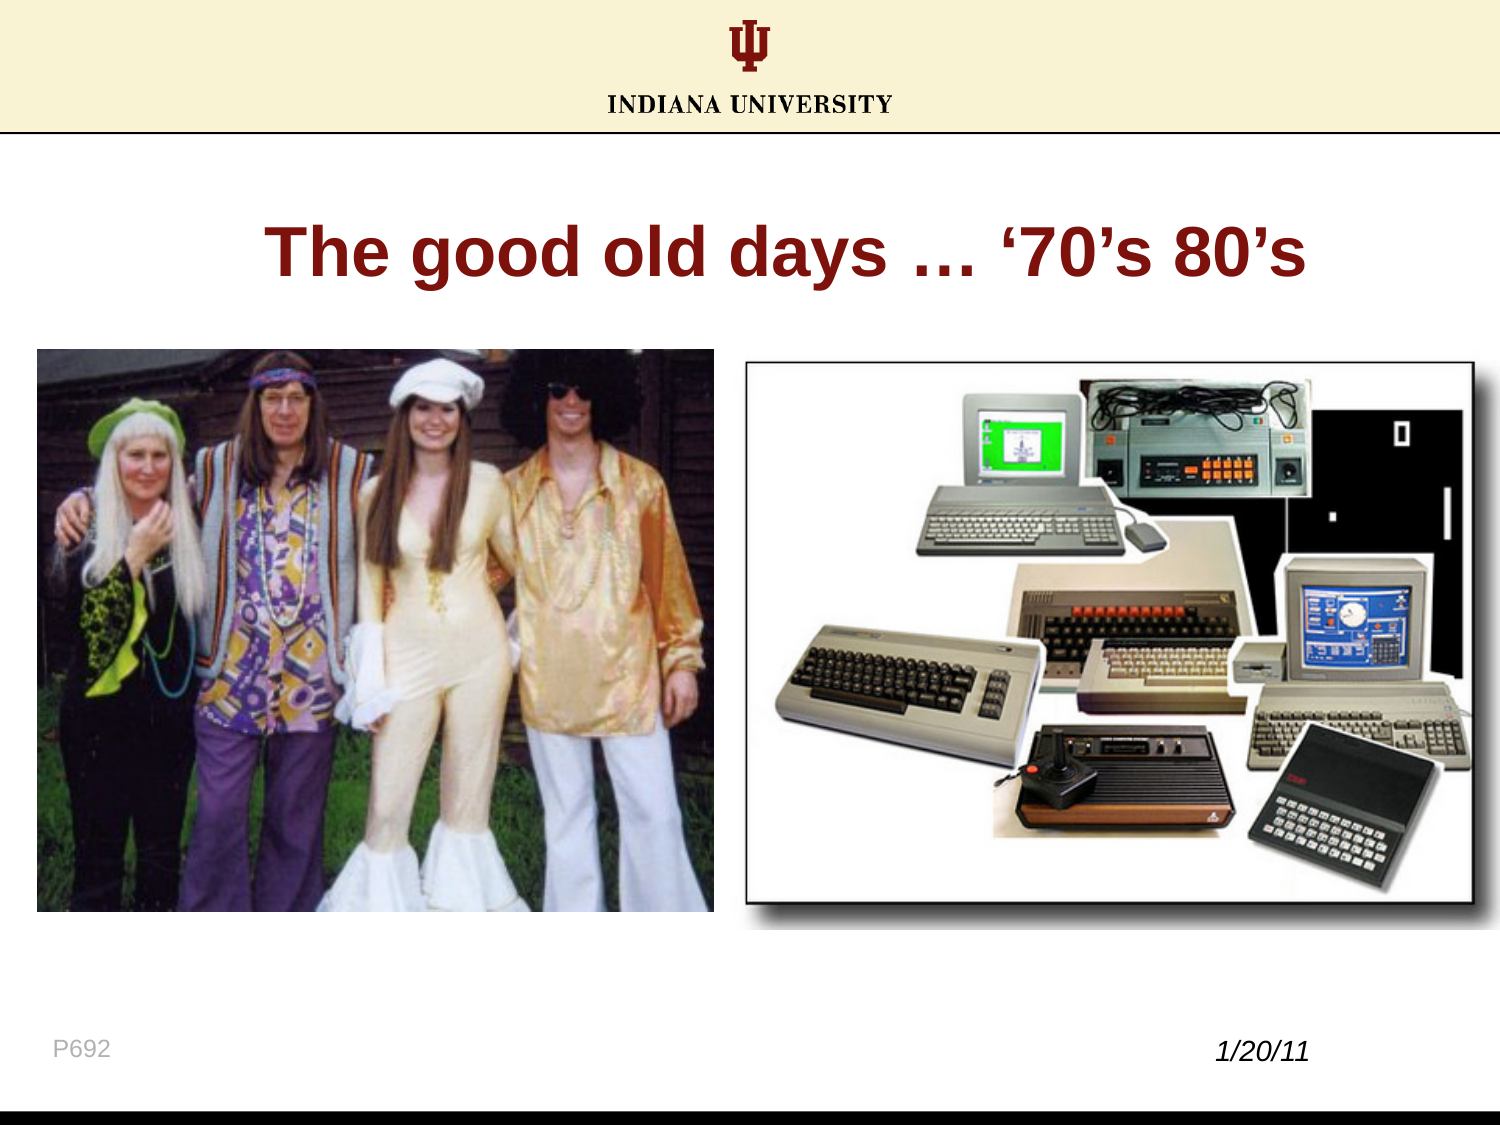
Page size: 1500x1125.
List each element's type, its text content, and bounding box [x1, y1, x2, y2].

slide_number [1199, 1024, 1463, 1076]
picture [720, 337, 1500, 930]
picture [608, 20, 892, 113]
footer P692 [37, 1024, 851, 1076]
title The good old days … ‘70’s 80’s [249, 154, 1417, 342]
picture [37, 349, 714, 912]
